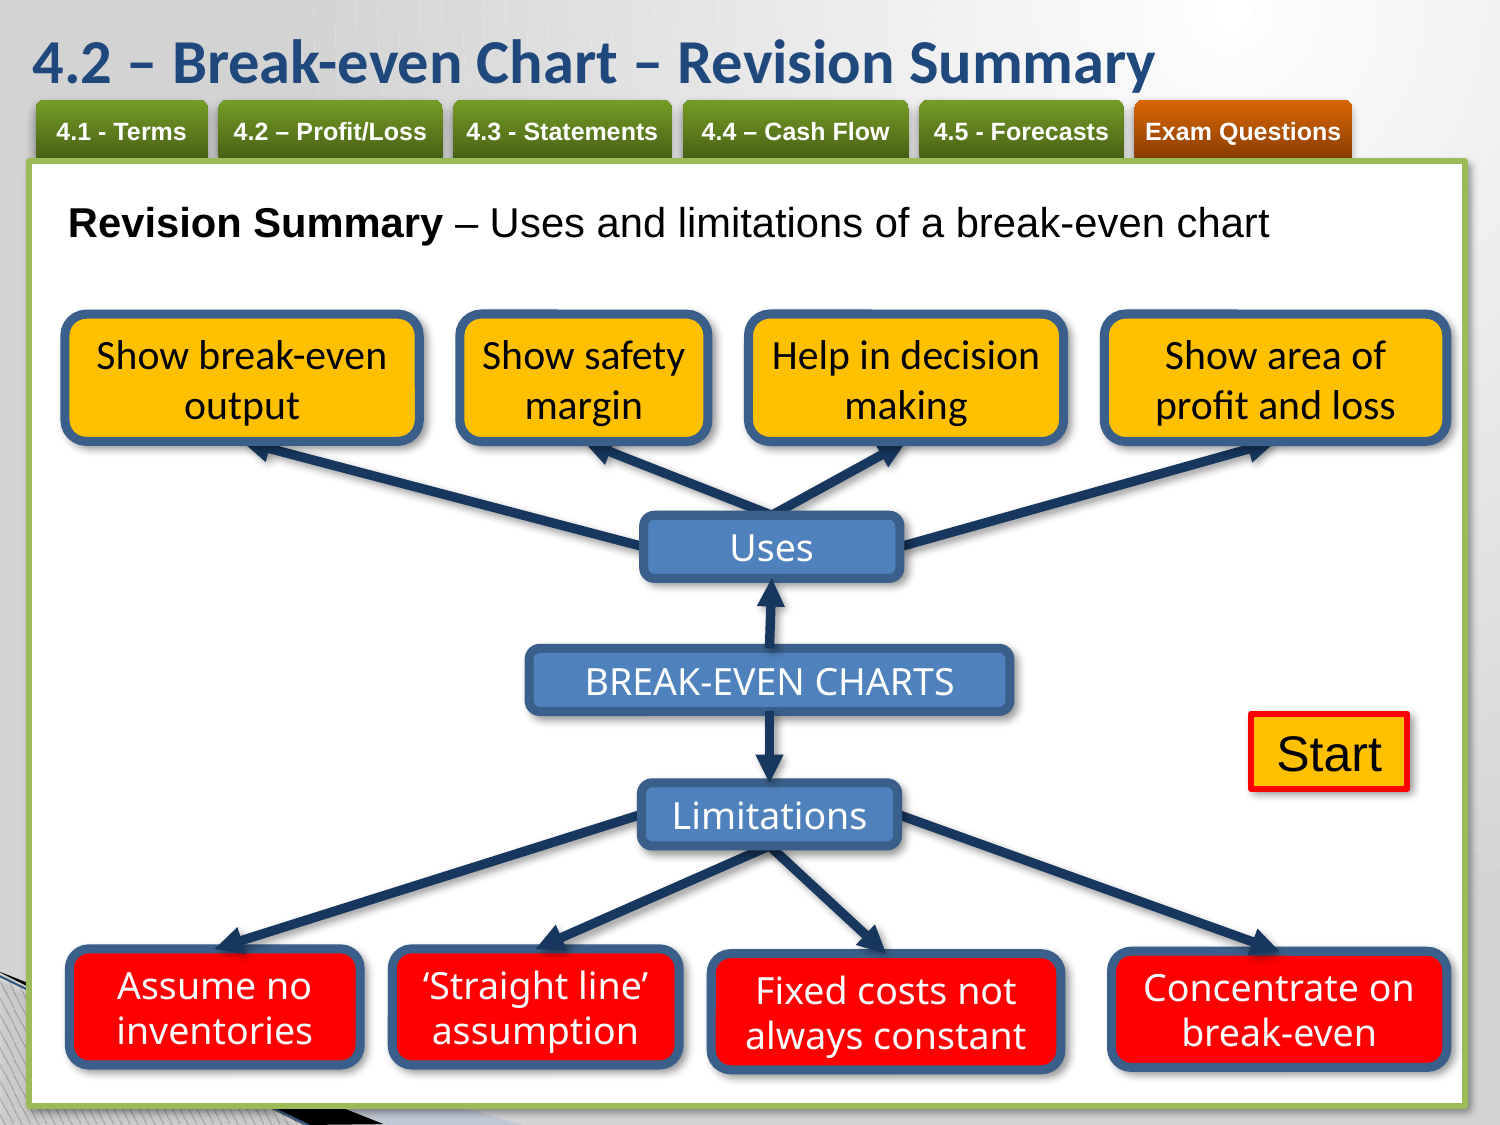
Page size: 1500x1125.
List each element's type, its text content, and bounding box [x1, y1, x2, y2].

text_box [774, 859, 891, 1071]
title 4.2 – Break-even Chart – Revision Summary [17, 7, 1282, 110]
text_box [69, 814, 523, 1066]
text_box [392, 845, 770, 1066]
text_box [748, 313, 1064, 516]
picture [281, 1114, 303, 1125]
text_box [897, 814, 1447, 1069]
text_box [64, 313, 523, 547]
text_box Start [1251, 713, 1408, 789]
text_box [1016, 313, 1447, 547]
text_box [528, 514, 1011, 847]
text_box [459, 313, 748, 516]
text_box Revision Summary – Uses and limitations of a break-even chart [53, 188, 1447, 253]
